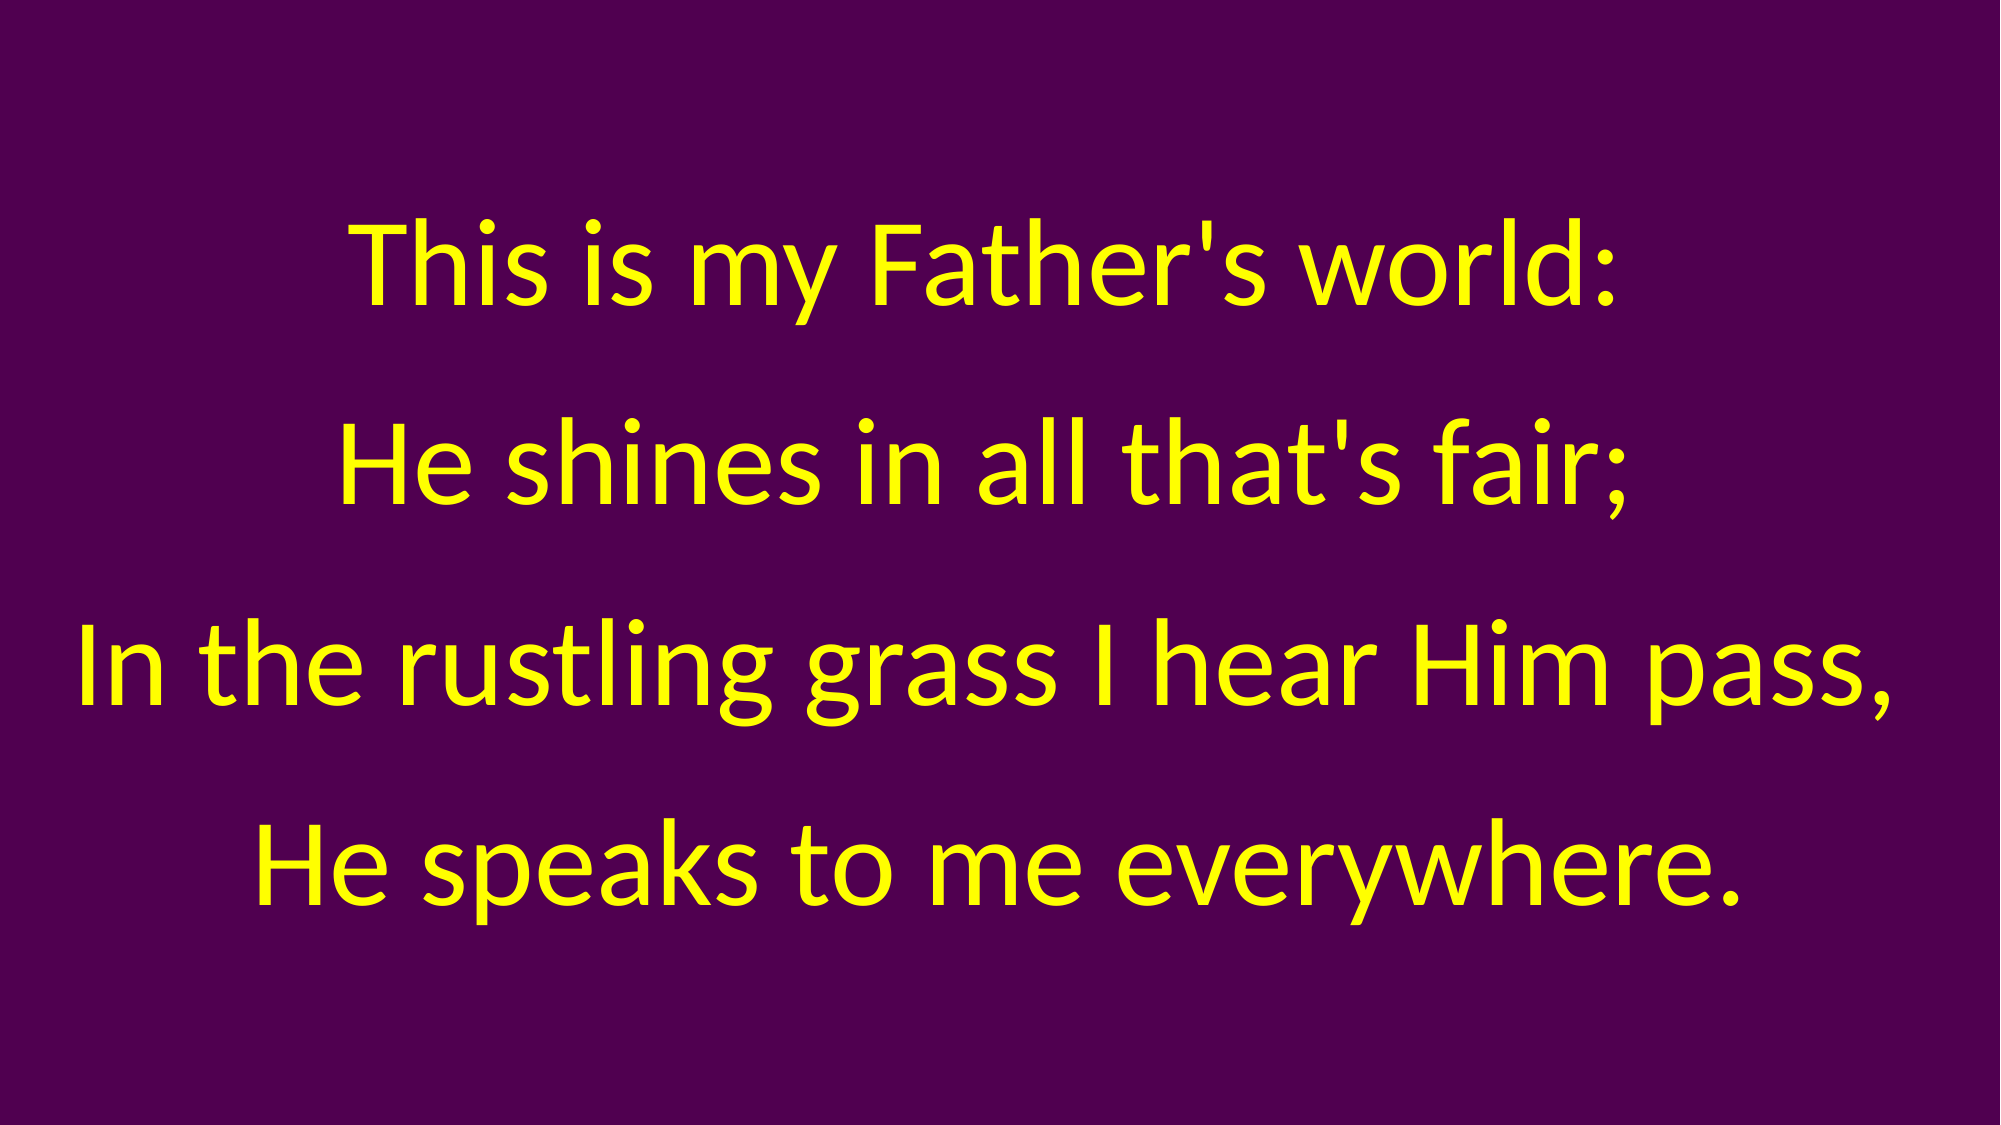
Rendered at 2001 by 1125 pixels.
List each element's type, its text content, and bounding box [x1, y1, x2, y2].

text_box This is my Father's world: He shines in all that's fair; In the rustling grass I hear Him pass, He speaks to me everywhere. [0, 172, 2000, 938]
